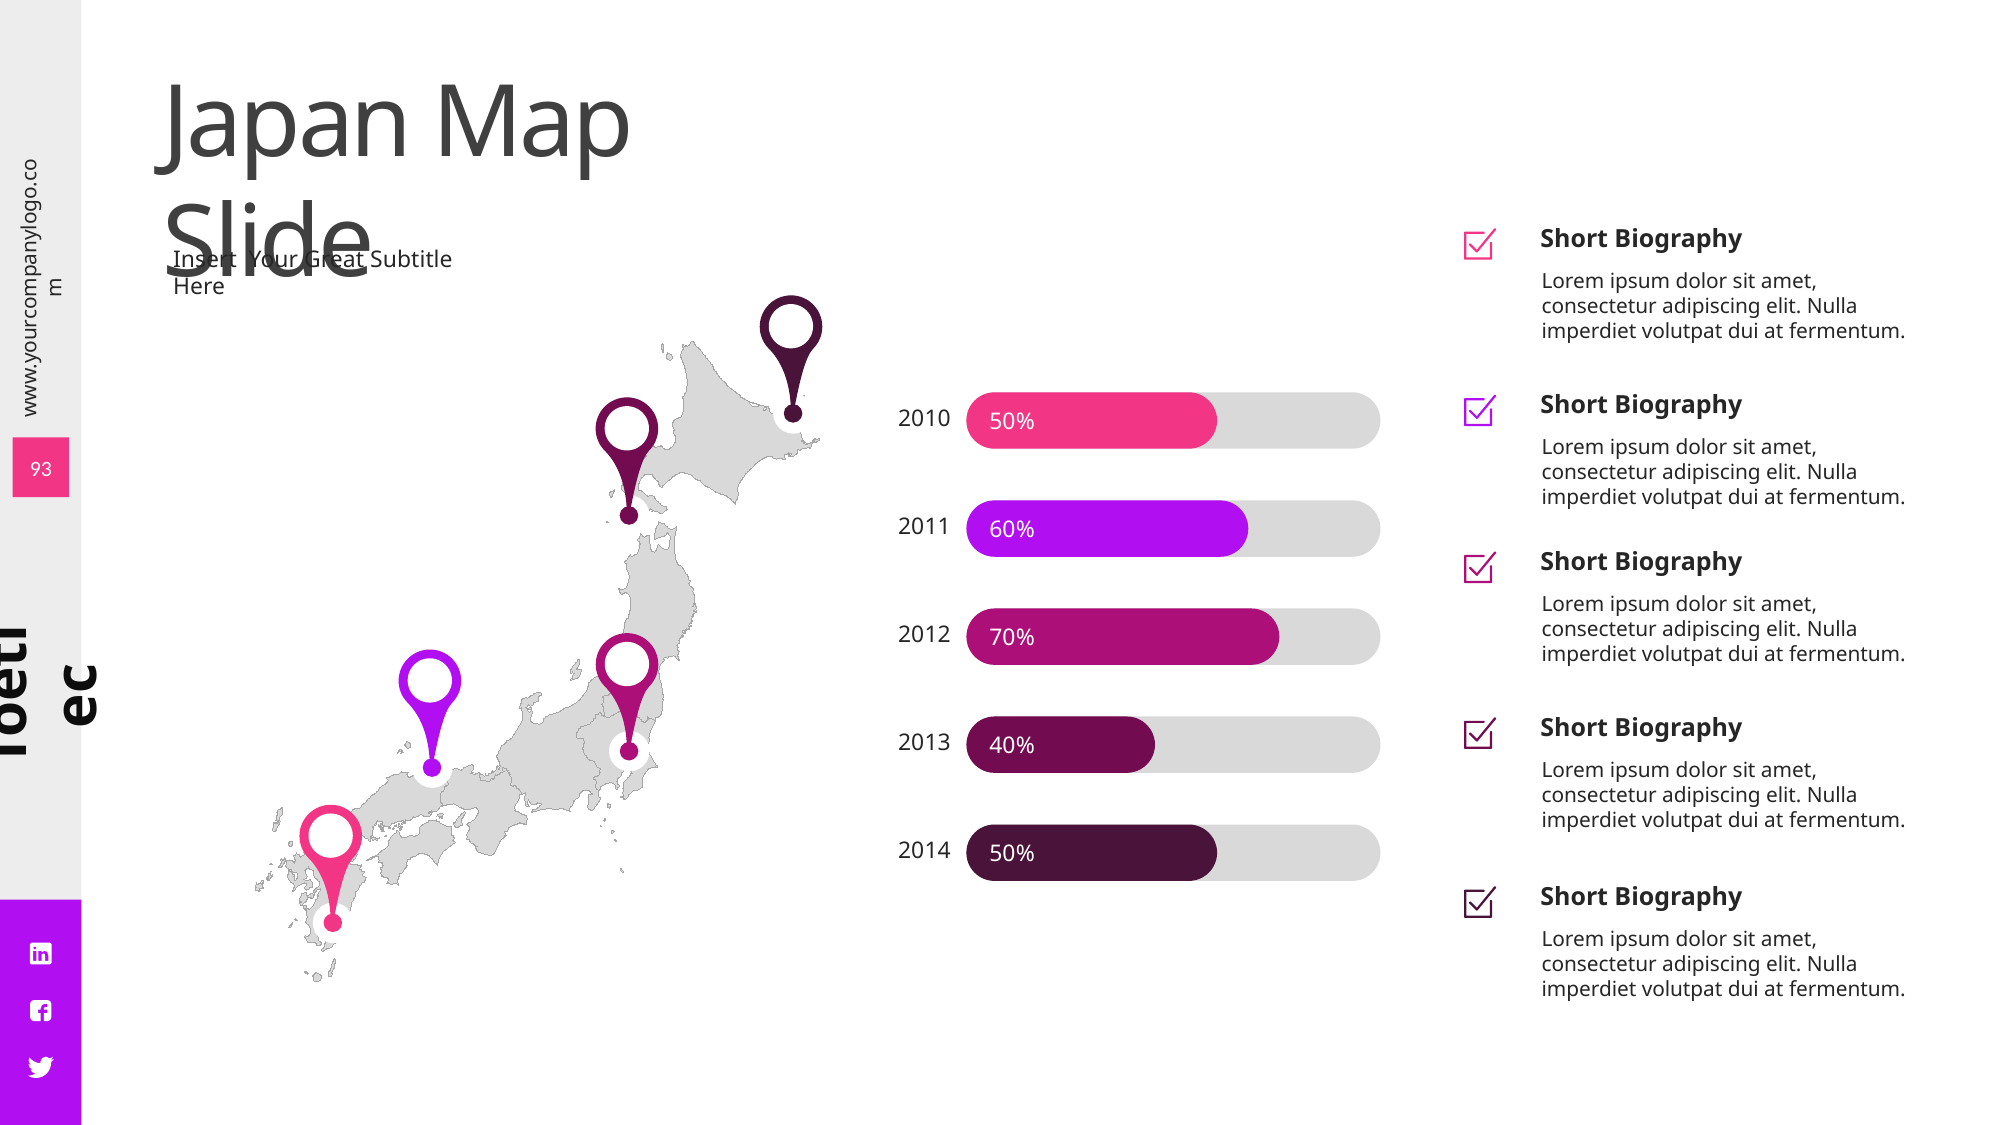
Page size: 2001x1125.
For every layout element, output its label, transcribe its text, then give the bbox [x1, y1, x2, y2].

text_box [577, 640, 677, 772]
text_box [1464, 394, 1497, 427]
text_box Insert Your Great Subtitle Here [158, 237, 512, 307]
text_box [1464, 551, 1497, 583]
text_box Japan Map Slide [147, 116, 677, 236]
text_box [741, 302, 841, 434]
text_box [577, 404, 677, 536]
text_box Short Biography [1525, 369, 1810, 438]
text_box Short Biography [1525, 203, 1810, 272]
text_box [895, 392, 1381, 881]
text_box Lorem ipsum dolor sit amet, consectetur adipiscing elit. Nulla imperdiet volutpat dui at fermentum. [1526, 426, 1938, 517]
text_box Short Biography [1525, 692, 1810, 761]
text_box Lorem ipsum dolor sit amet, consectetur adipiscing elit. Nulla imperdiet volutpat dui at fermentum. [1526, 918, 1938, 1008]
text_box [1464, 717, 1497, 749]
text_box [254, 340, 820, 982]
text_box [1464, 886, 1497, 918]
text_box Short Biography [1525, 526, 1810, 595]
text_box Lorem ipsum dolor sit amet, consectetur adipiscing elit. Nulla imperdiet volutpat dui at fermentum. [1526, 583, 1938, 673]
text_box Lorem ipsum dolor sit amet, consectetur adipiscing elit. Nulla imperdiet volutpat dui at fermentum. [1526, 749, 1938, 839]
slide_number 93 [12, 437, 69, 498]
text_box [380, 657, 480, 788]
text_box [281, 812, 380, 944]
text_box Lorem ipsum dolor sit amet, consectetur adipiscing elit. Nulla imperdiet volutpat dui at fermentum. [1526, 260, 1938, 350]
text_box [1464, 228, 1497, 260]
text_box Short Biography [1525, 861, 1810, 930]
